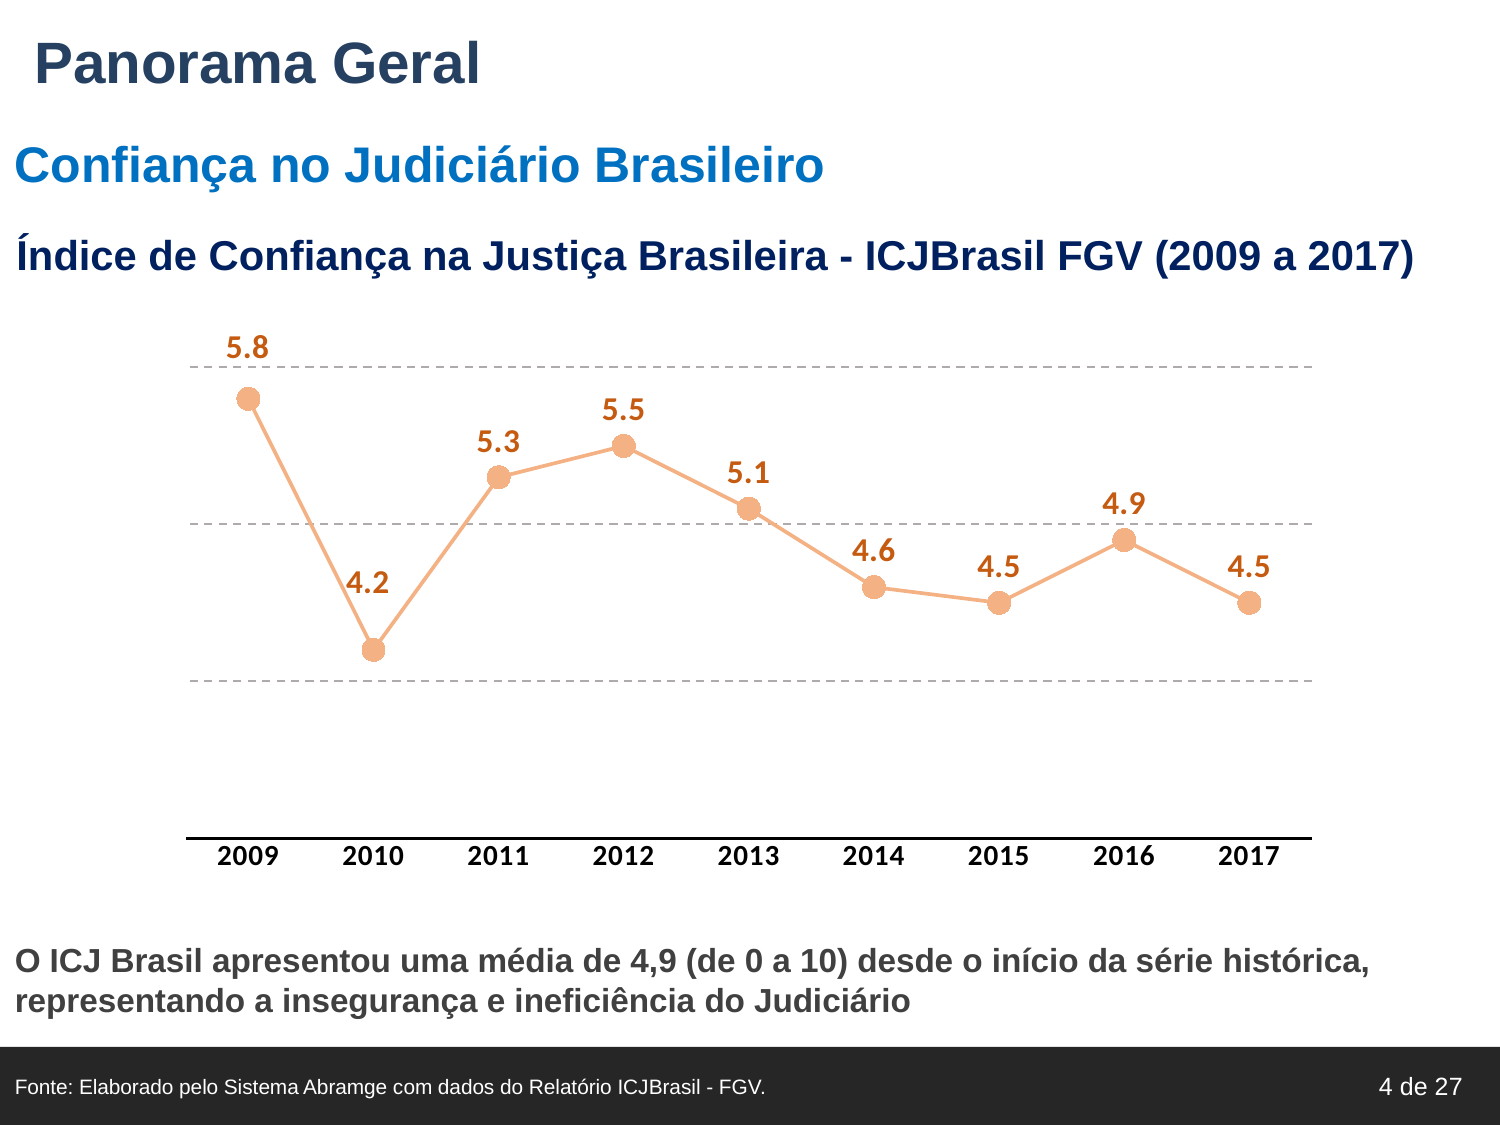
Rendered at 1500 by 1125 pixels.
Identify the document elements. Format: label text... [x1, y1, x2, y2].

text_box Índice de Confiança na Justiça Brasileira - ICJBrasil FGV (2009 a 2017) [1, 221, 1500, 287]
text_box Confiança no Judiciário Brasileiro [0, 124, 1298, 200]
text_box Fonte: Elaborado pelo Sistema Abramge com dados do Relatório ICJBrasil - FGV. [0, 1066, 1455, 1106]
text_box O ICJ Brasil apresentou uma média de 4,9 (de 0 a 10) desde o início da série histórica, representando a insegurança e ineficiência do Judiciário [0, 931, 1480, 1027]
chart [149, 307, 1351, 932]
text_box Panorama Geral [19, 17, 1461, 103]
